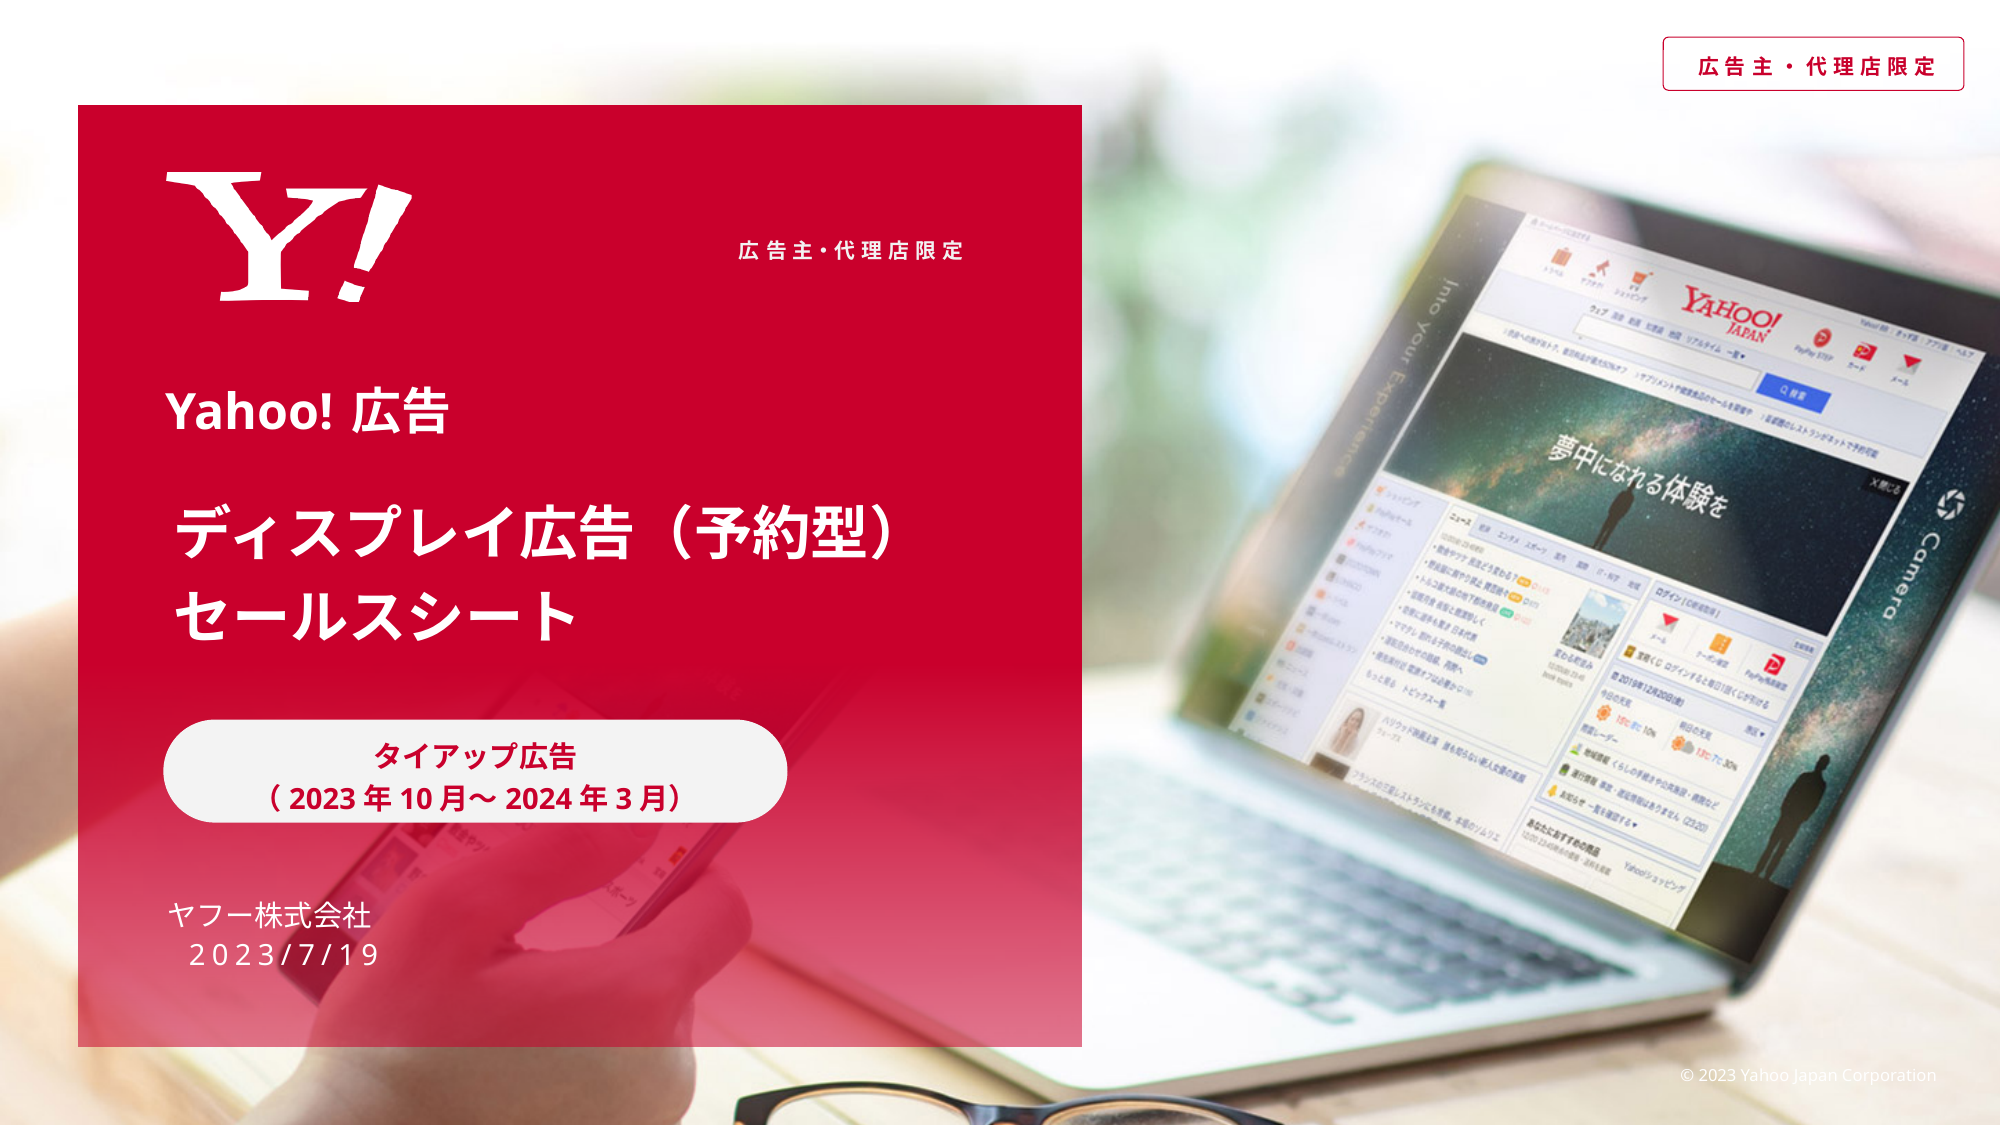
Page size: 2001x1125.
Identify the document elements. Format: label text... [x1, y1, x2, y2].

picture [0, 0, 2000, 1125]
title ディスプレイ広告（予約型） セールスシート [166, 457, 1000, 676]
